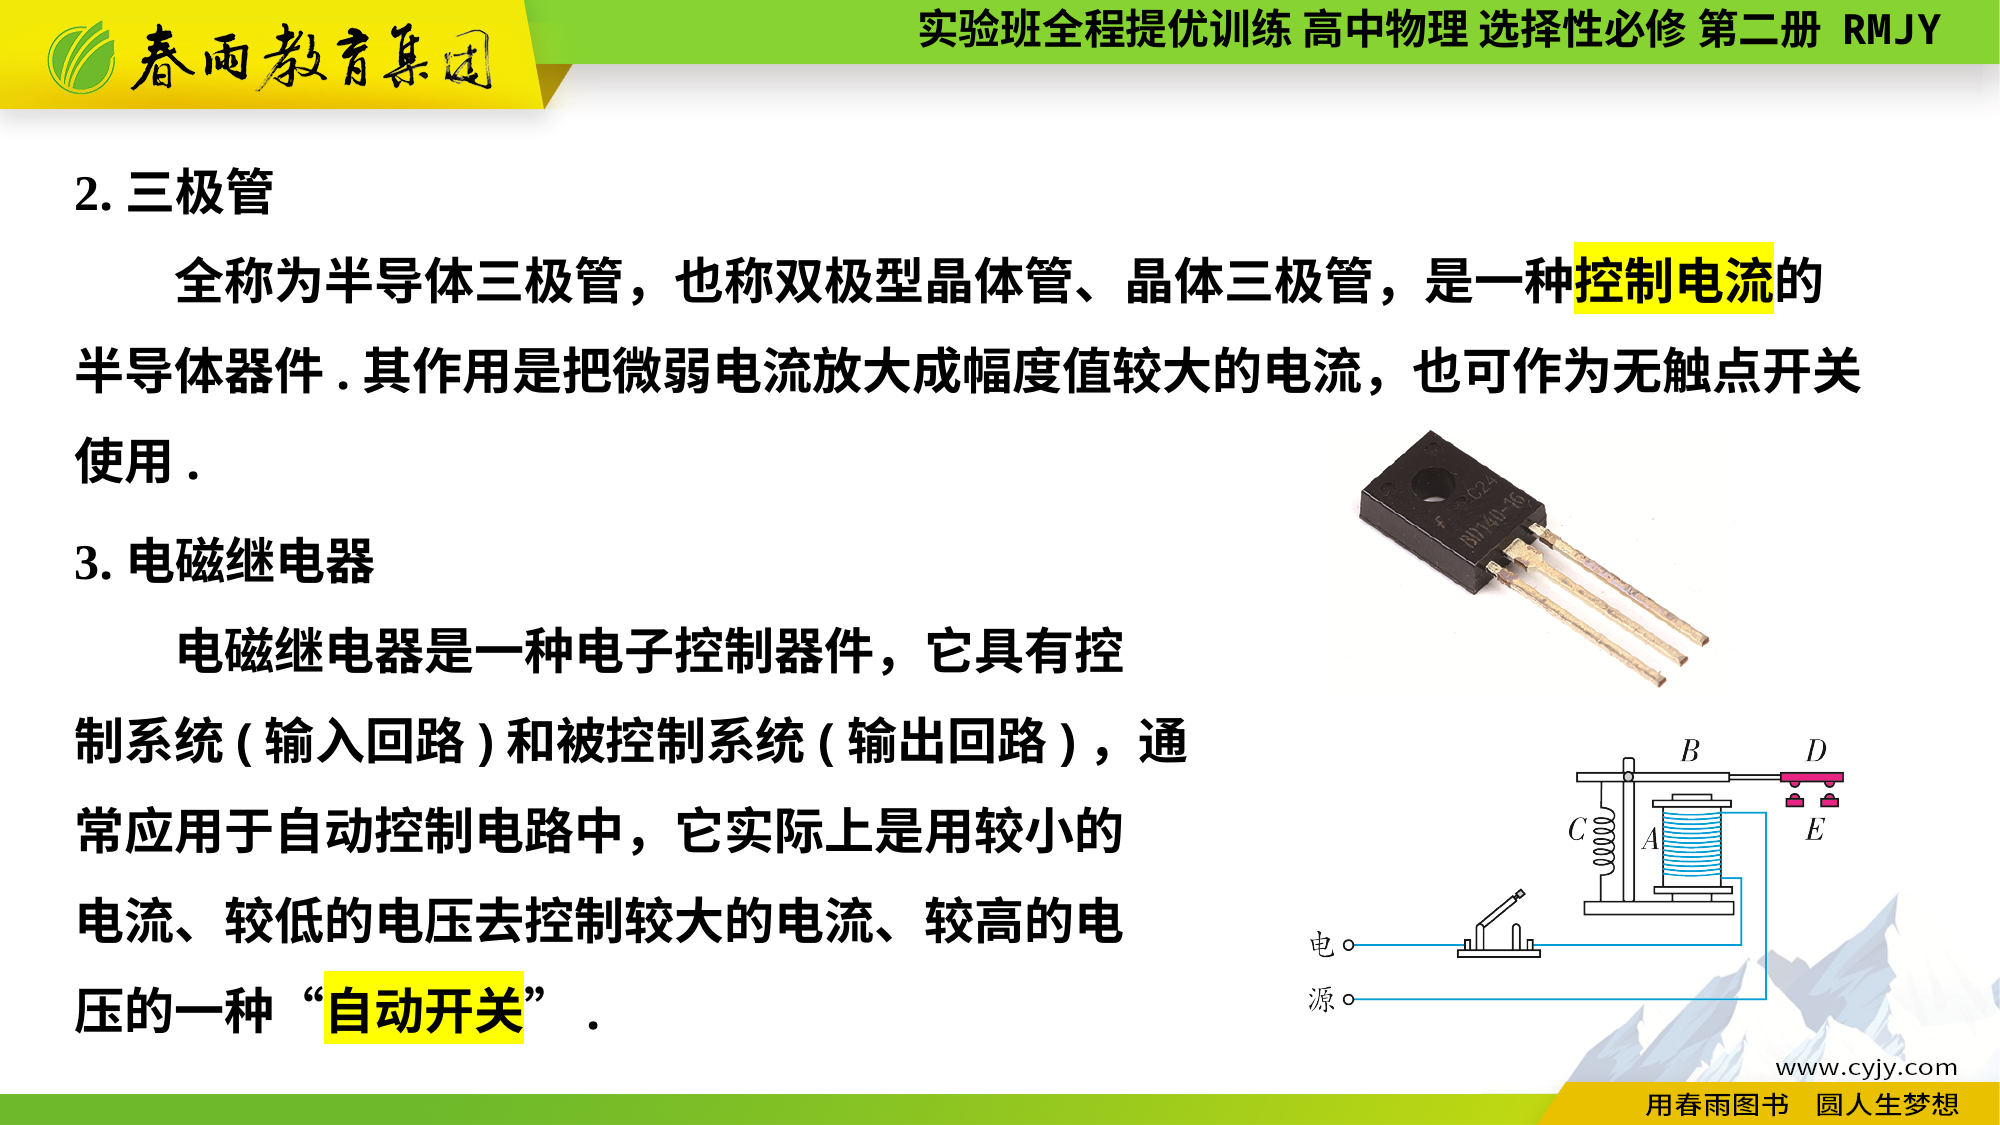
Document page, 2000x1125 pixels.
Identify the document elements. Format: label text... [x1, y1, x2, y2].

list 2.三极管 全称为半导体三极管，也称双极型晶体管、晶体三极管，是一种控制电流的 半导体器件.其作用是把微弱电流放大成幅度值较大的电流，也可作为无触点开关 使用. [59, 122, 1944, 502]
picture [0, 0, 2000, 1125]
text_box 3.电磁继电器 电磁继电器是一种电子控制器件，它具有控 制系统(输入回路)和被控制系统(输出回路)，通 常应用于自动控制电路中，它实际上是用较小的 电流、较低的电压去控制较大的电流、较高的电 压的一种“自动开关”. [59, 491, 1210, 1047]
